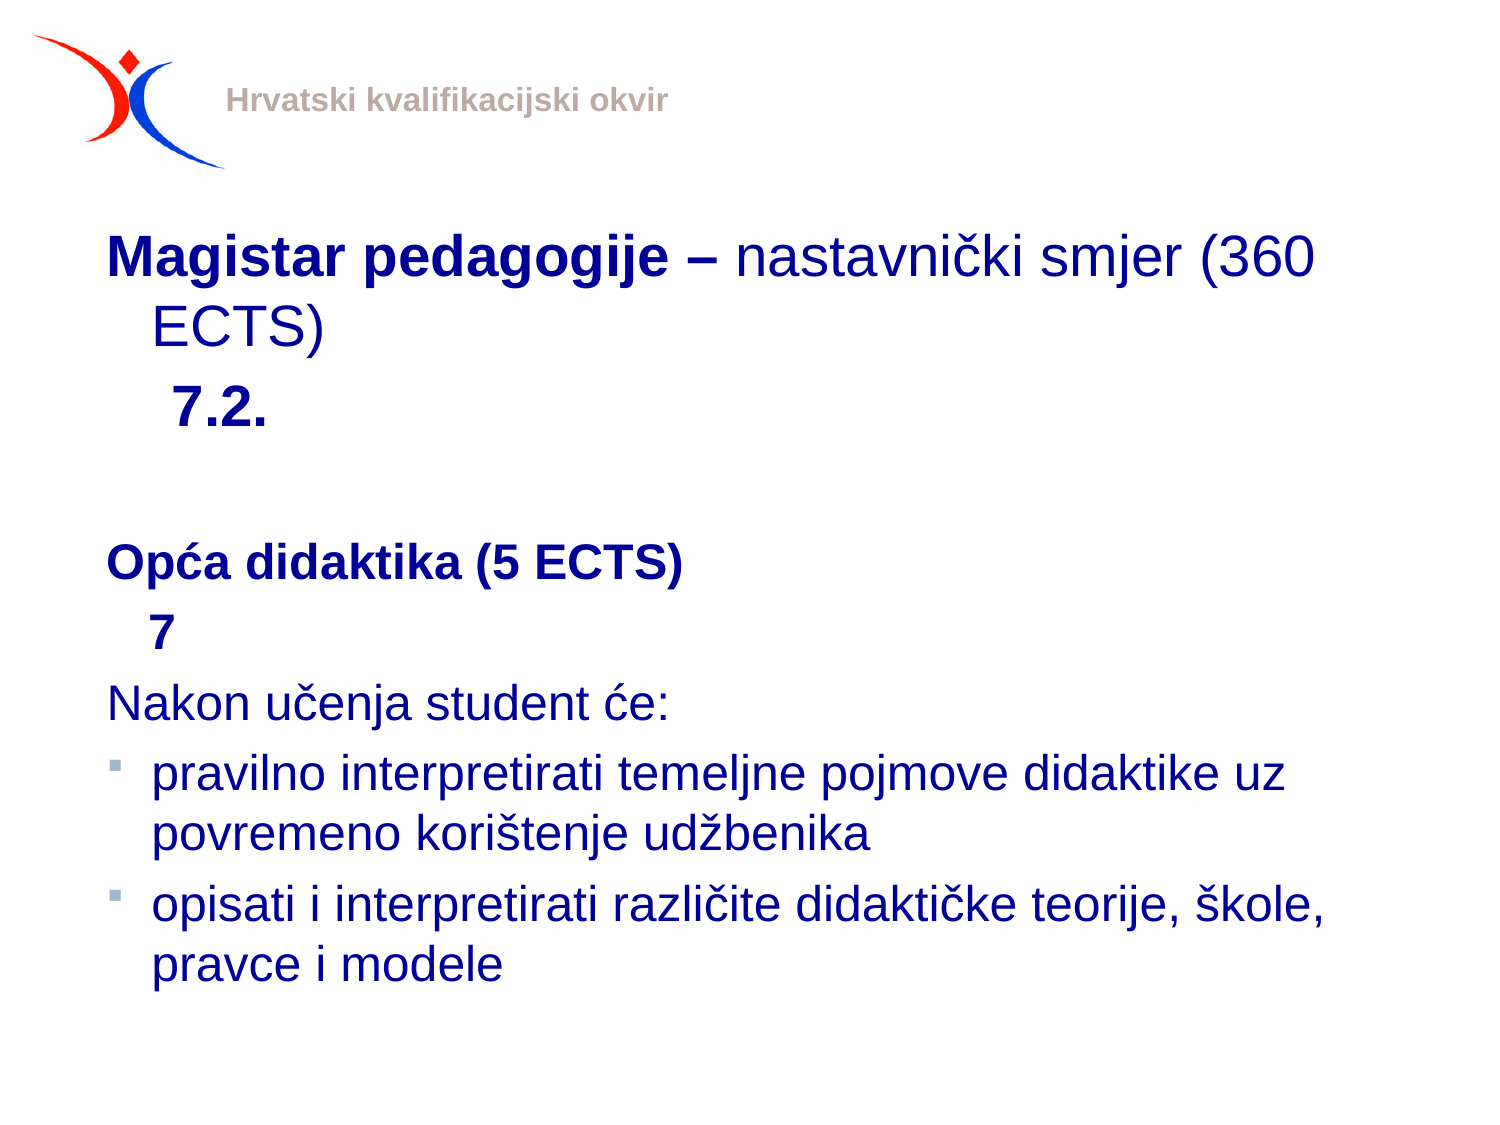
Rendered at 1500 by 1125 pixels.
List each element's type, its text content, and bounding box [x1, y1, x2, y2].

picture [29, 30, 229, 172]
text_box Hrvatski kvalifikacijski okvir [235, 70, 832, 125]
text_box Magistar pedagogije – nastavnički smjer (360 ECTS) 7.2. Opća didaktika (5 ECTS) 7 Nakon učenja student će: pravilno interpretirati temeljne pojmove didaktike uz povremeno korištenje udžbenika opisati i interpretirati različite didaktičke teorije, škole, pravce i modele [46, 210, 1442, 1125]
